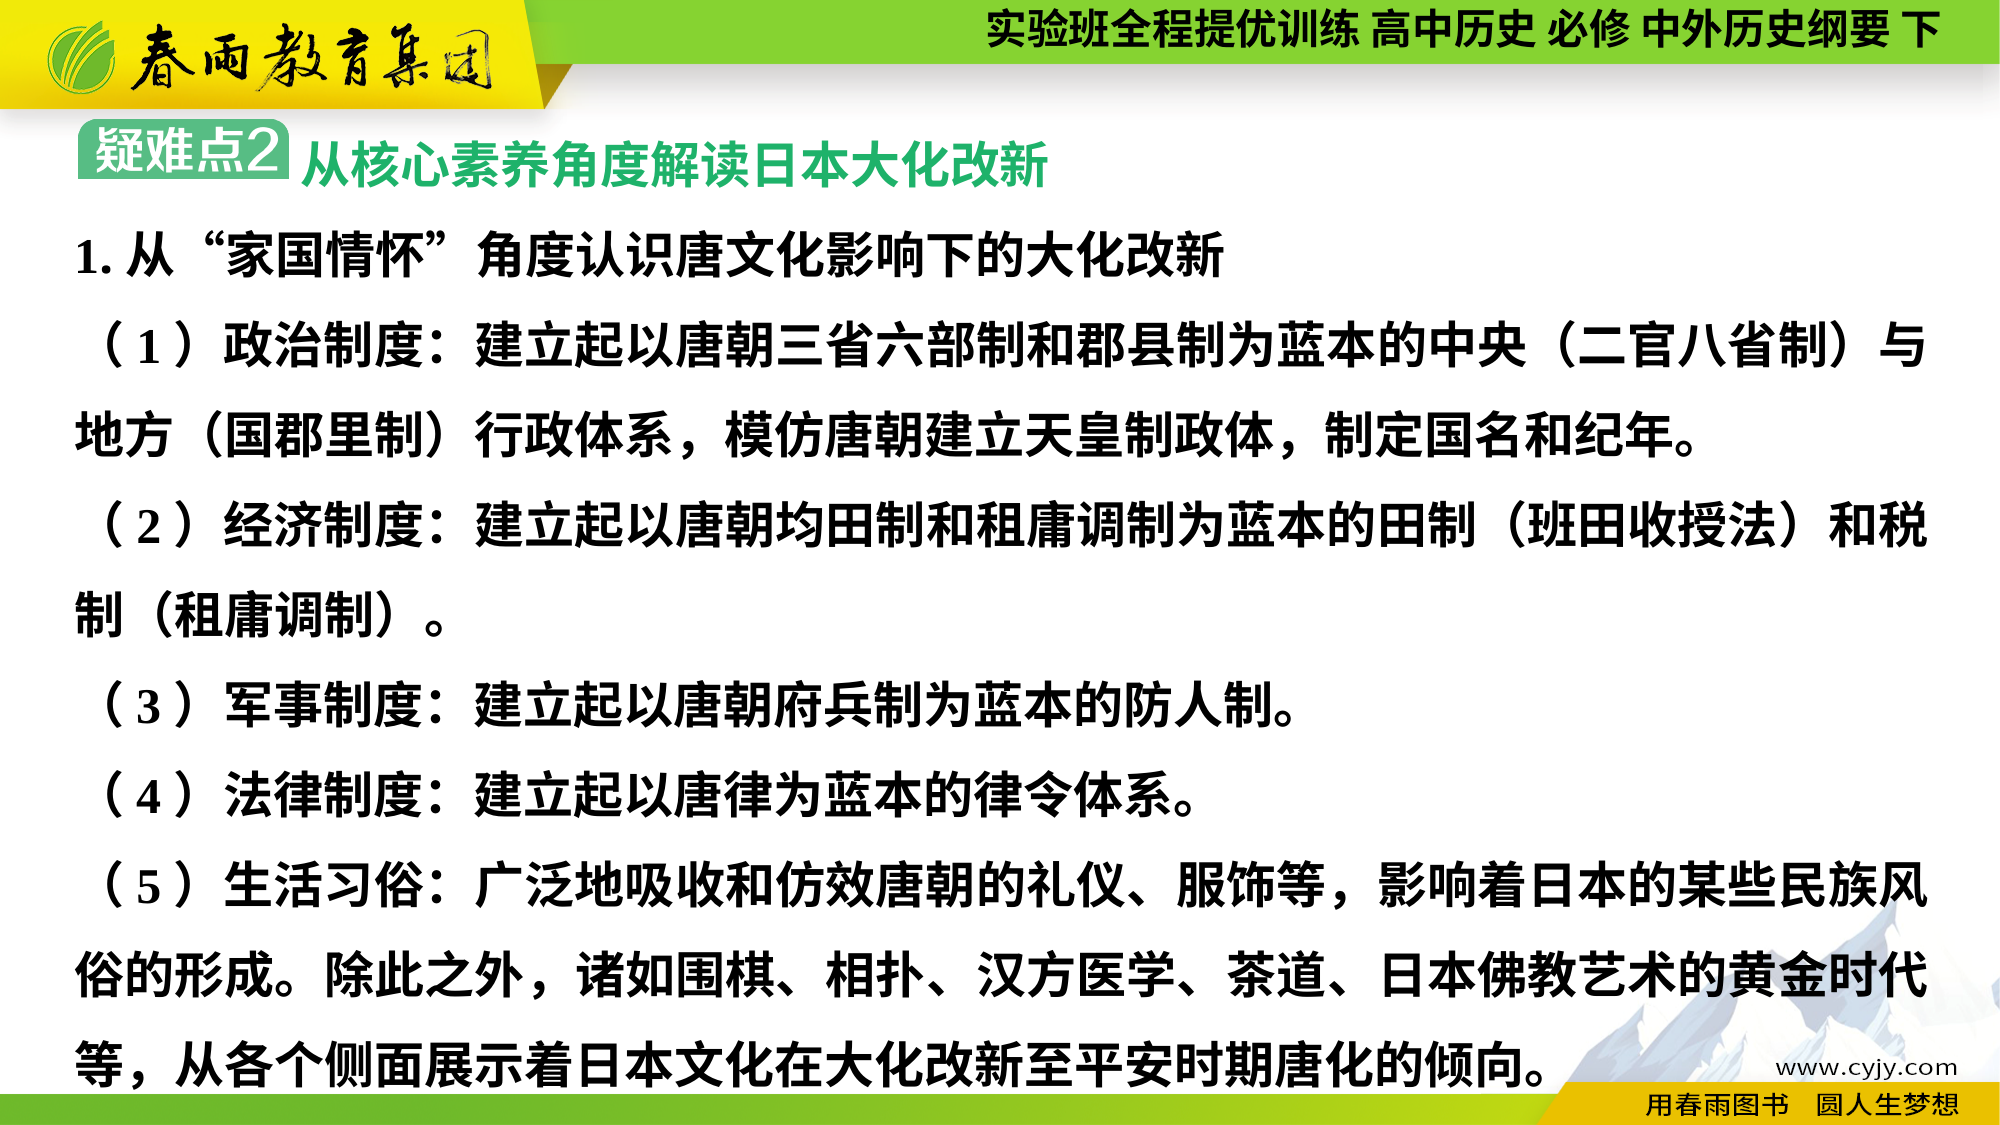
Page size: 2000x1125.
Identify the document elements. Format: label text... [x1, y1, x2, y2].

picture [0, 0, 2000, 1125]
list 从核心素养角度解读日本大化改新 1.从“家国情怀”角度认识唐文化影响下的大化改新 （1）政治制度：建立起以唐朝三省六部制和郡县制为蓝本的中央（二官八省制）与地方（国郡里制）行政体系，模仿唐朝建立天皇制政体，制定国名和纪年。 （2）经济制度：建立起以唐朝均田制和租庸调制为蓝本的田制（班田收授法）和税制（租庸调制）。 （3）军事制度：建立起以唐朝府兵制为蓝本的防人制。 （4）法律制度：建立起以唐律为蓝本的律令体系。 （5）生活习俗：广泛地吸收和仿效唐朝的礼仪、服饰等，影响着日本的某些民族风俗的形成。除此之外，诸如围棋、相扑、汉方医学、茶道、日本佛教艺术的黄金时代等，从各个侧面展示着日本文化在大化改新至平安时期唐化的倾向。 [59, 95, 1944, 1100]
